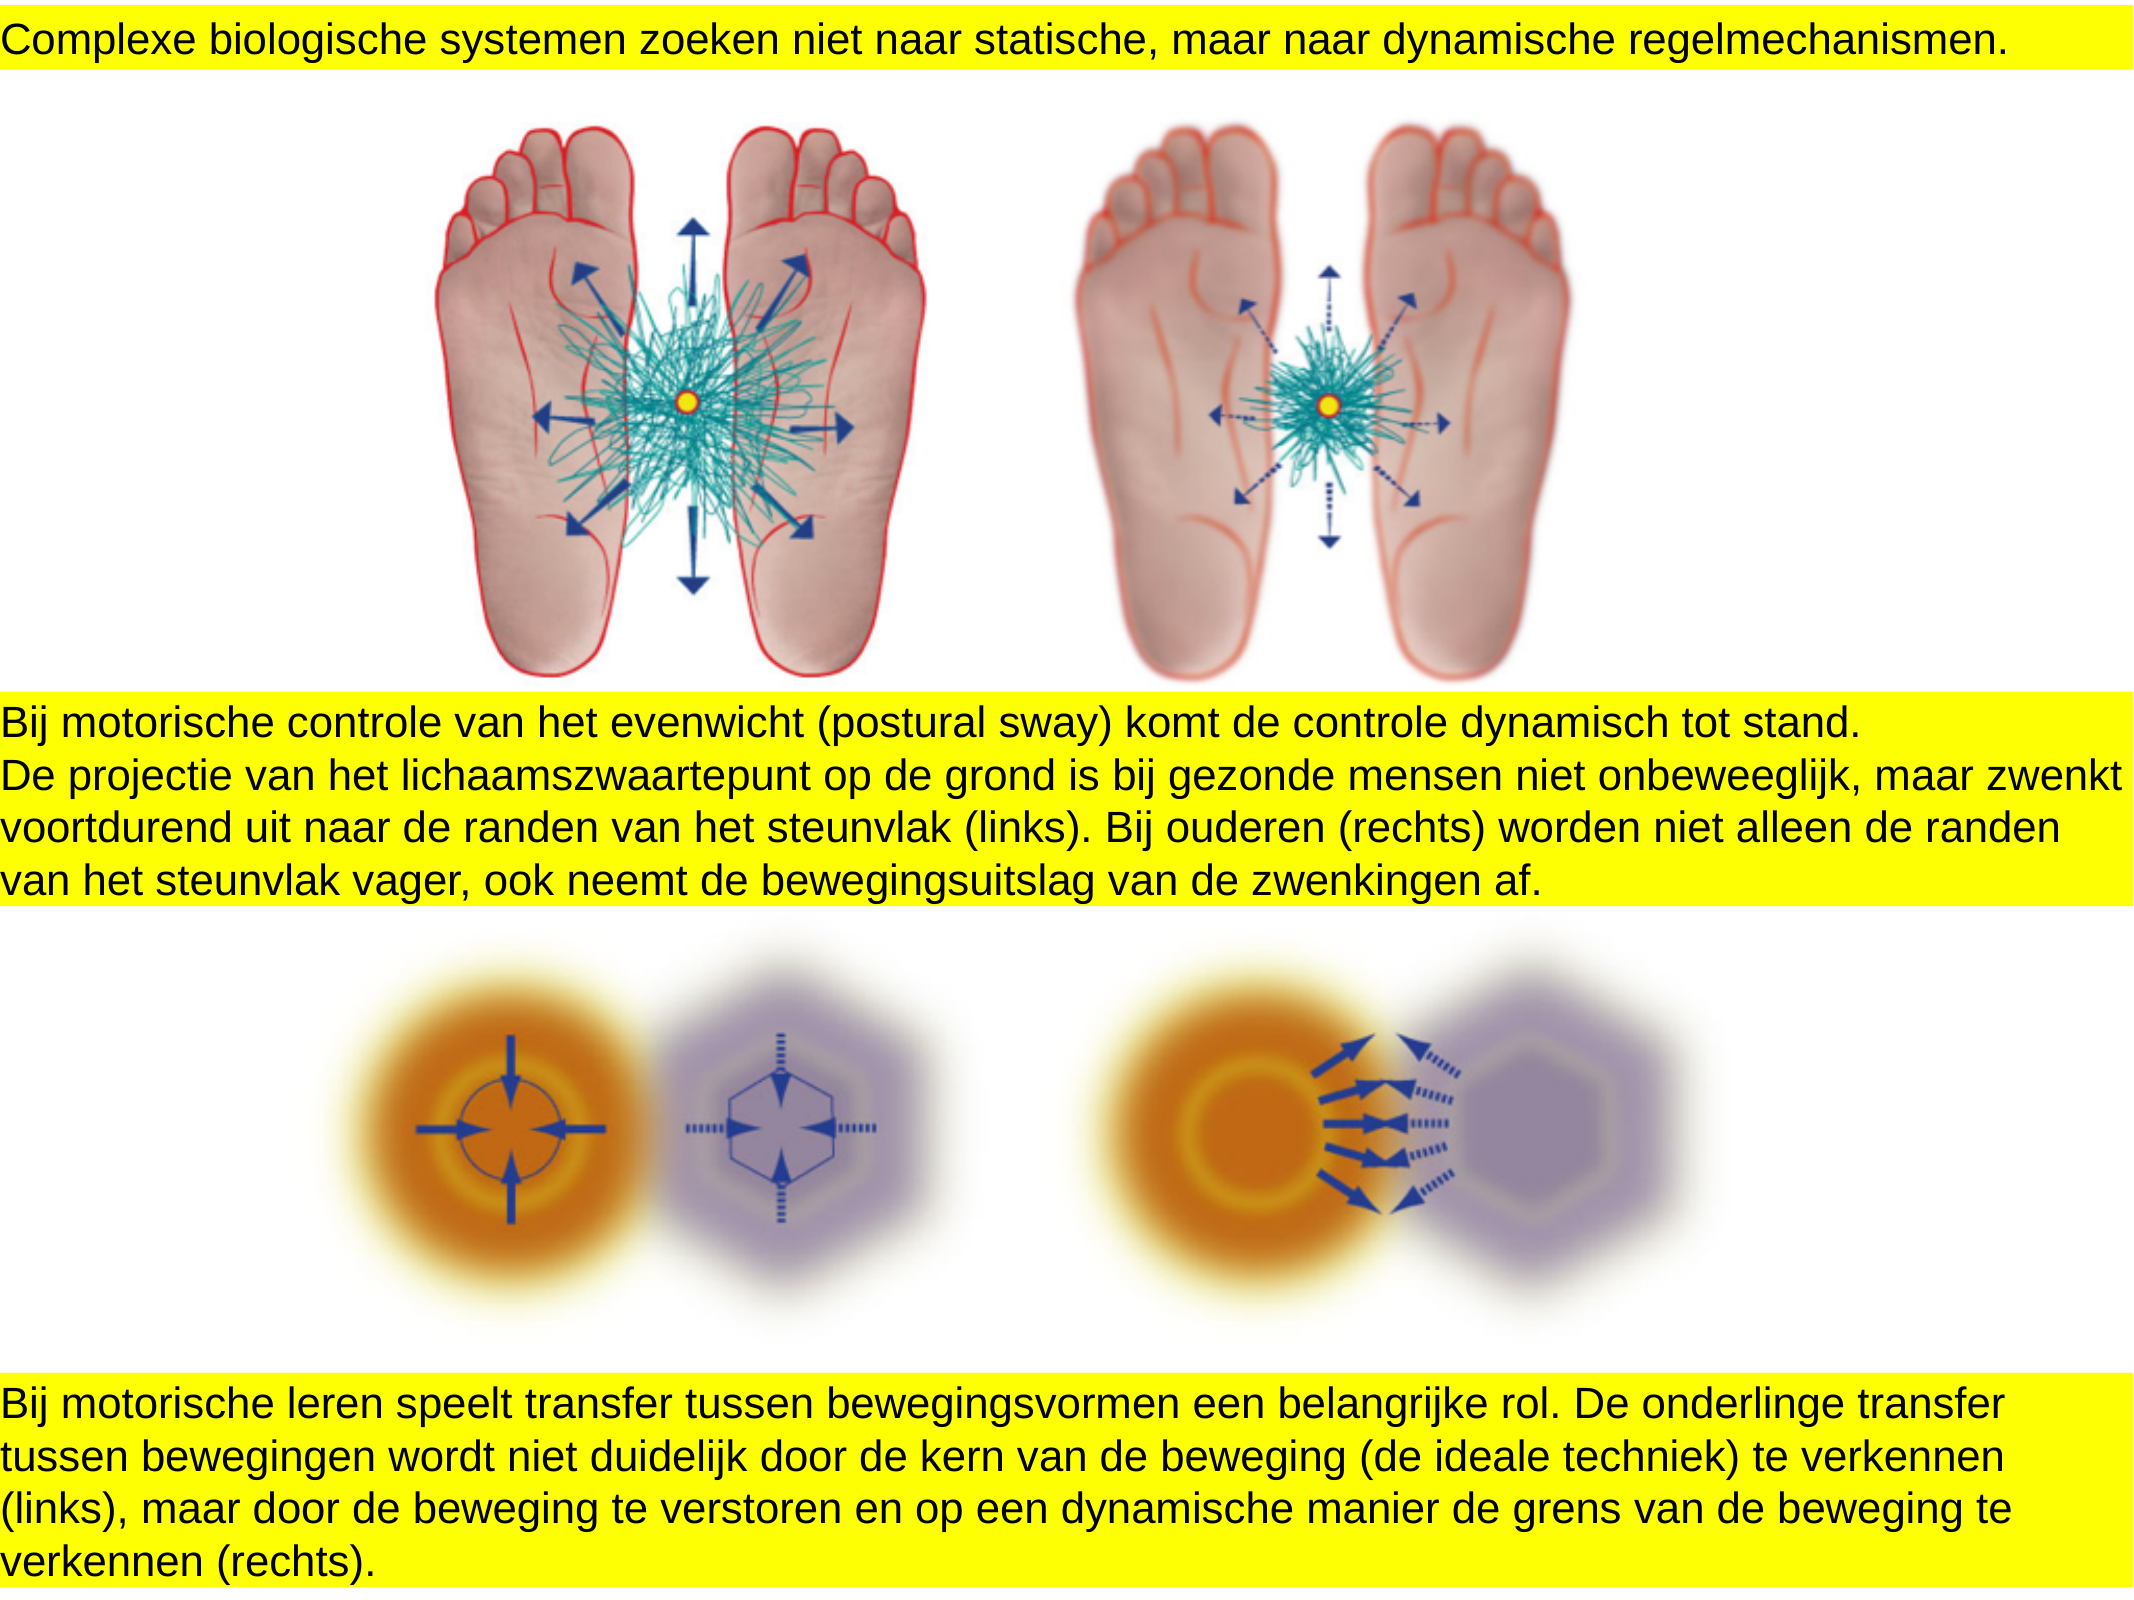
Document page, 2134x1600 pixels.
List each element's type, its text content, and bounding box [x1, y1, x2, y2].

picture [401, 110, 1690, 730]
text_box Bij motorische controle van het evenwicht (postural sway) komt de controle dynamisch tot stand. De projectie van het lichaamszwaartepunt op de grond is bij gezonde mensen niet onbeweeglijk, maar zwenkt voortdurend uit naar de randen van het steunvlak (links). Bij ouderen (rechts) worden niet alleen de randen van het steunvlak vager, ook neemt de bewegingsuitslag van de zwenkingen af. [0, 691, 2134, 907]
text_box Bij motorische leren speelt transfer tussen bewegingsvormen een belangrijke rol. De onderlinge transfer tussen bewegingen wordt niet duidelijk door de kern van de beweging (de ideale techniek) te verkennen (links), maar door de beweging te verstoren en op een dynamische manier de grens van de beweging te verkennen (rechts). [0, 1372, 2134, 1588]
picture [297, 899, 1740, 1359]
text_box Complexe biologische systemen zoeken niet naar statische, maar naar dynamische regelmechanismen. [0, 5, 2134, 70]
